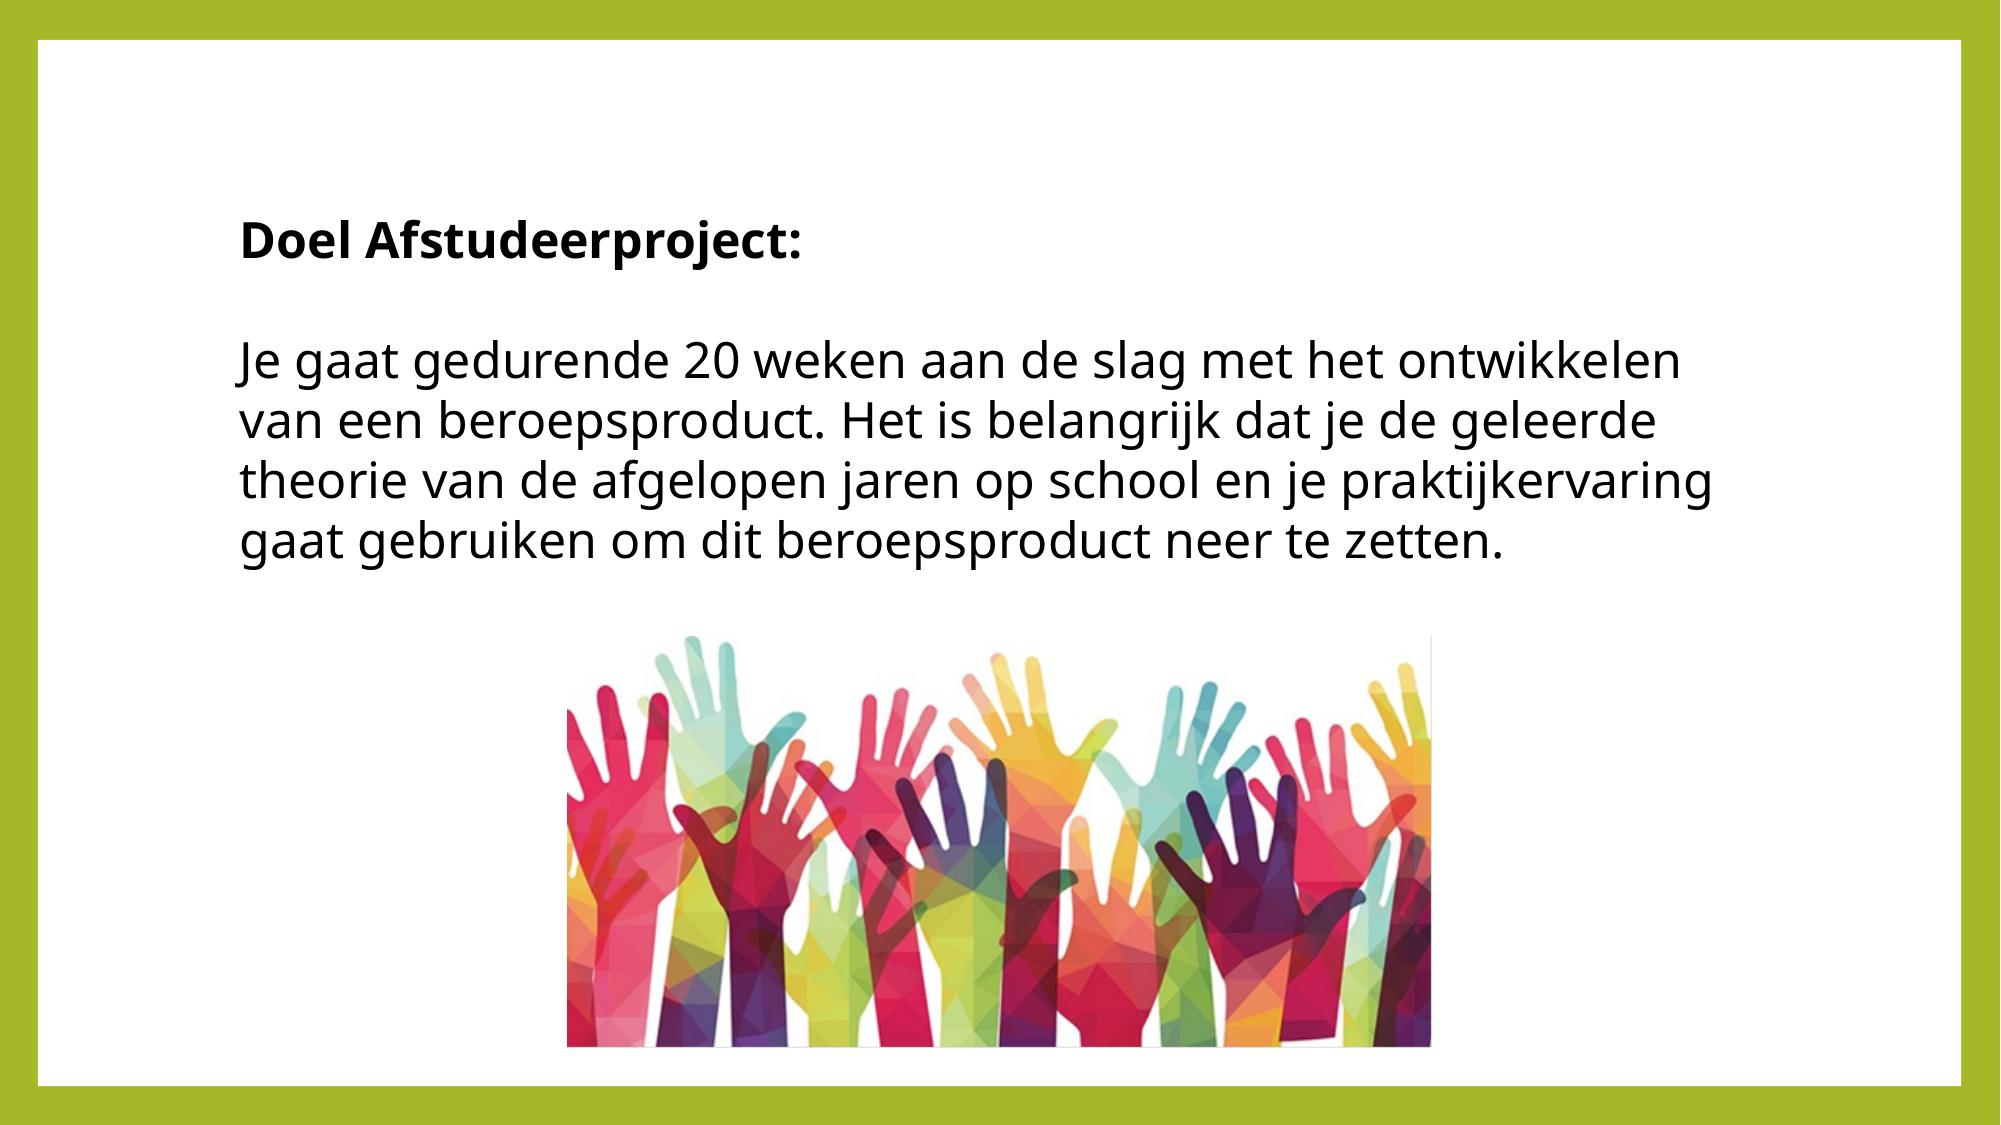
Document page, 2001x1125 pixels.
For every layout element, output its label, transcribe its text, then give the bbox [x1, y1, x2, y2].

text_box Doel Afstudeerproject: Je gaat gedurende 20 weken aan de slag met het ontwikkelen van een beroepsproduct. Het is belangrijk dat je de geleerde theorie van de afgelopen jaren op school en je praktijkervaring gaat gebruiken om dit beroepsproduct neer te zetten. [225, 200, 1764, 576]
picture [566, 635, 1433, 1049]
